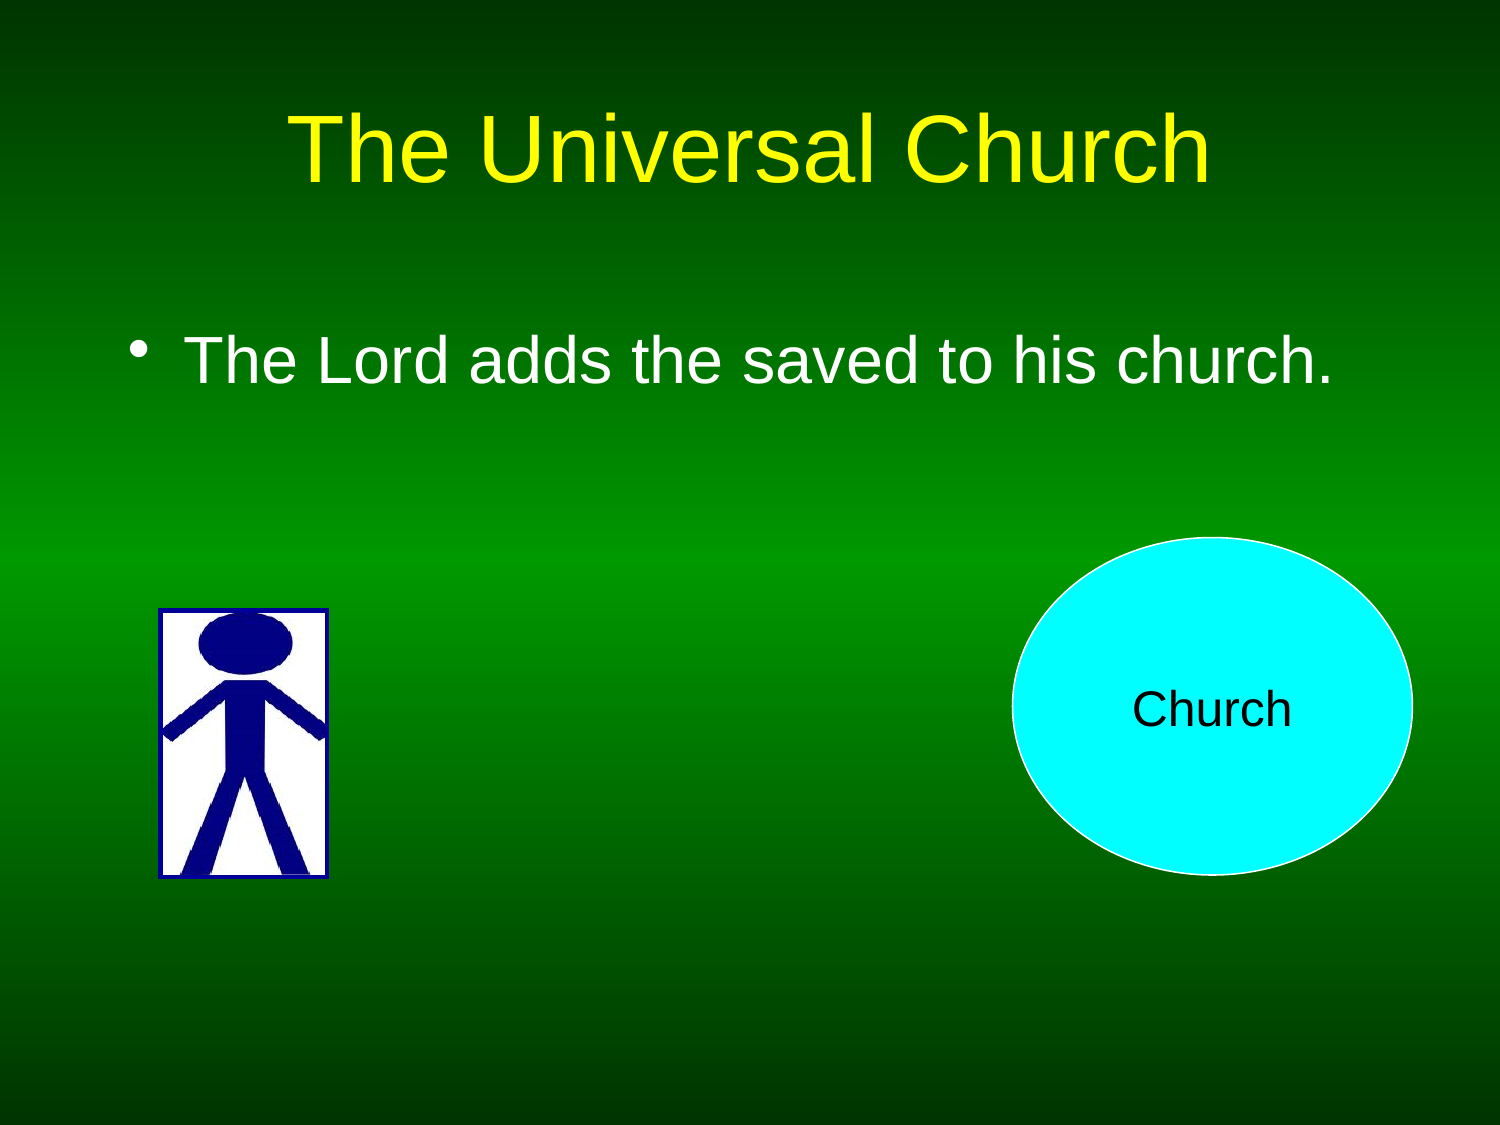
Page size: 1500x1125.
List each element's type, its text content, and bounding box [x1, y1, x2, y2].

text_box Church [1012, 537, 1413, 876]
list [162, 612, 326, 876]
title The Universal Church [37, 50, 1463, 238]
list The Lord adds the saved to his church. [112, 324, 1450, 463]
